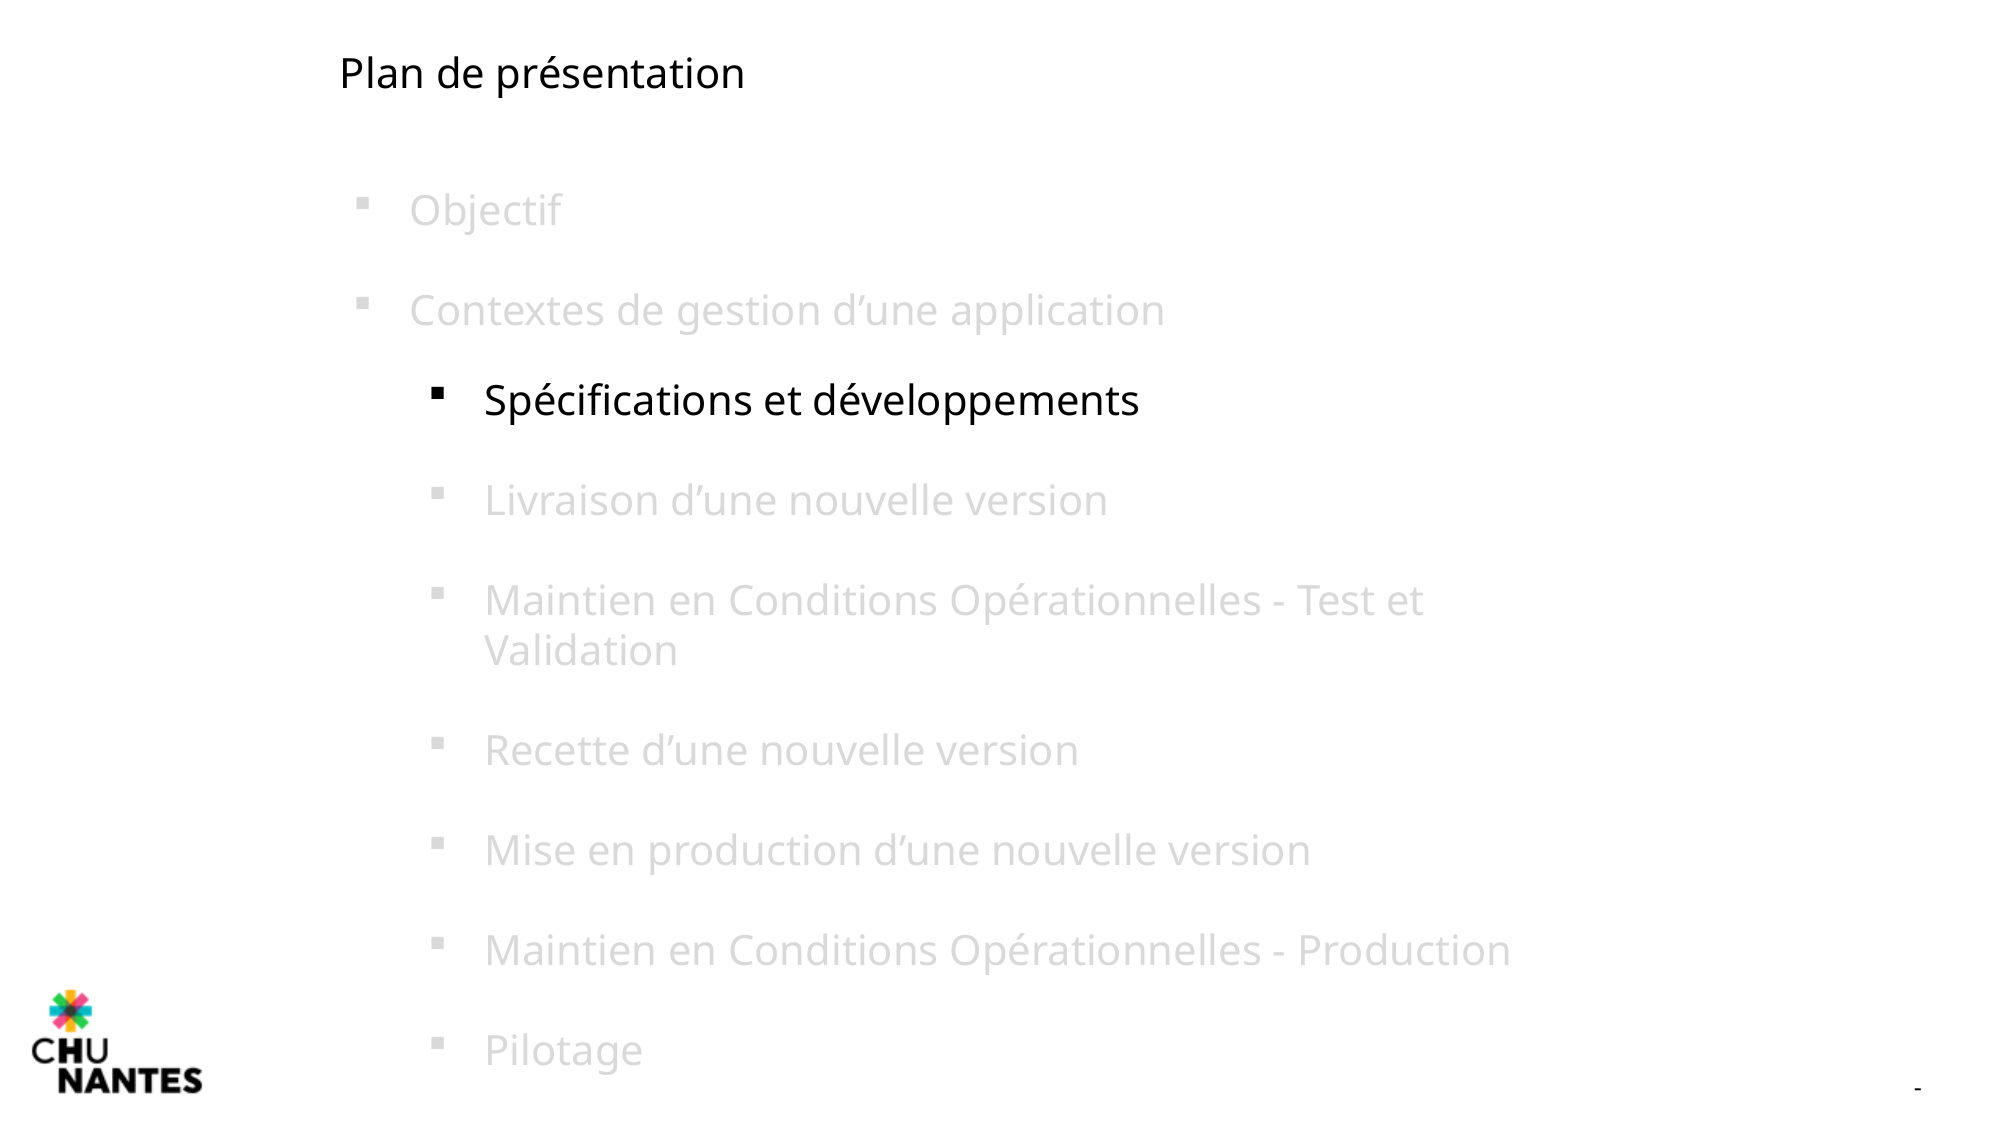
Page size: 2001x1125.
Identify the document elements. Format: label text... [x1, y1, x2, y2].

picture [12, 973, 221, 1106]
title Plan de présentation [324, 45, 1675, 138]
text_box Objectif Contextes de gestion d’une application Spécifications et développements Livraison d’une nouvelle version Maintien en Conditions Opérationnelles - Test et Validation Recette d’une nouvelle version Mise en production d’une nouvelle version Maintien en Conditions Opérationnelles - Production Pilotage [338, 176, 1609, 1082]
